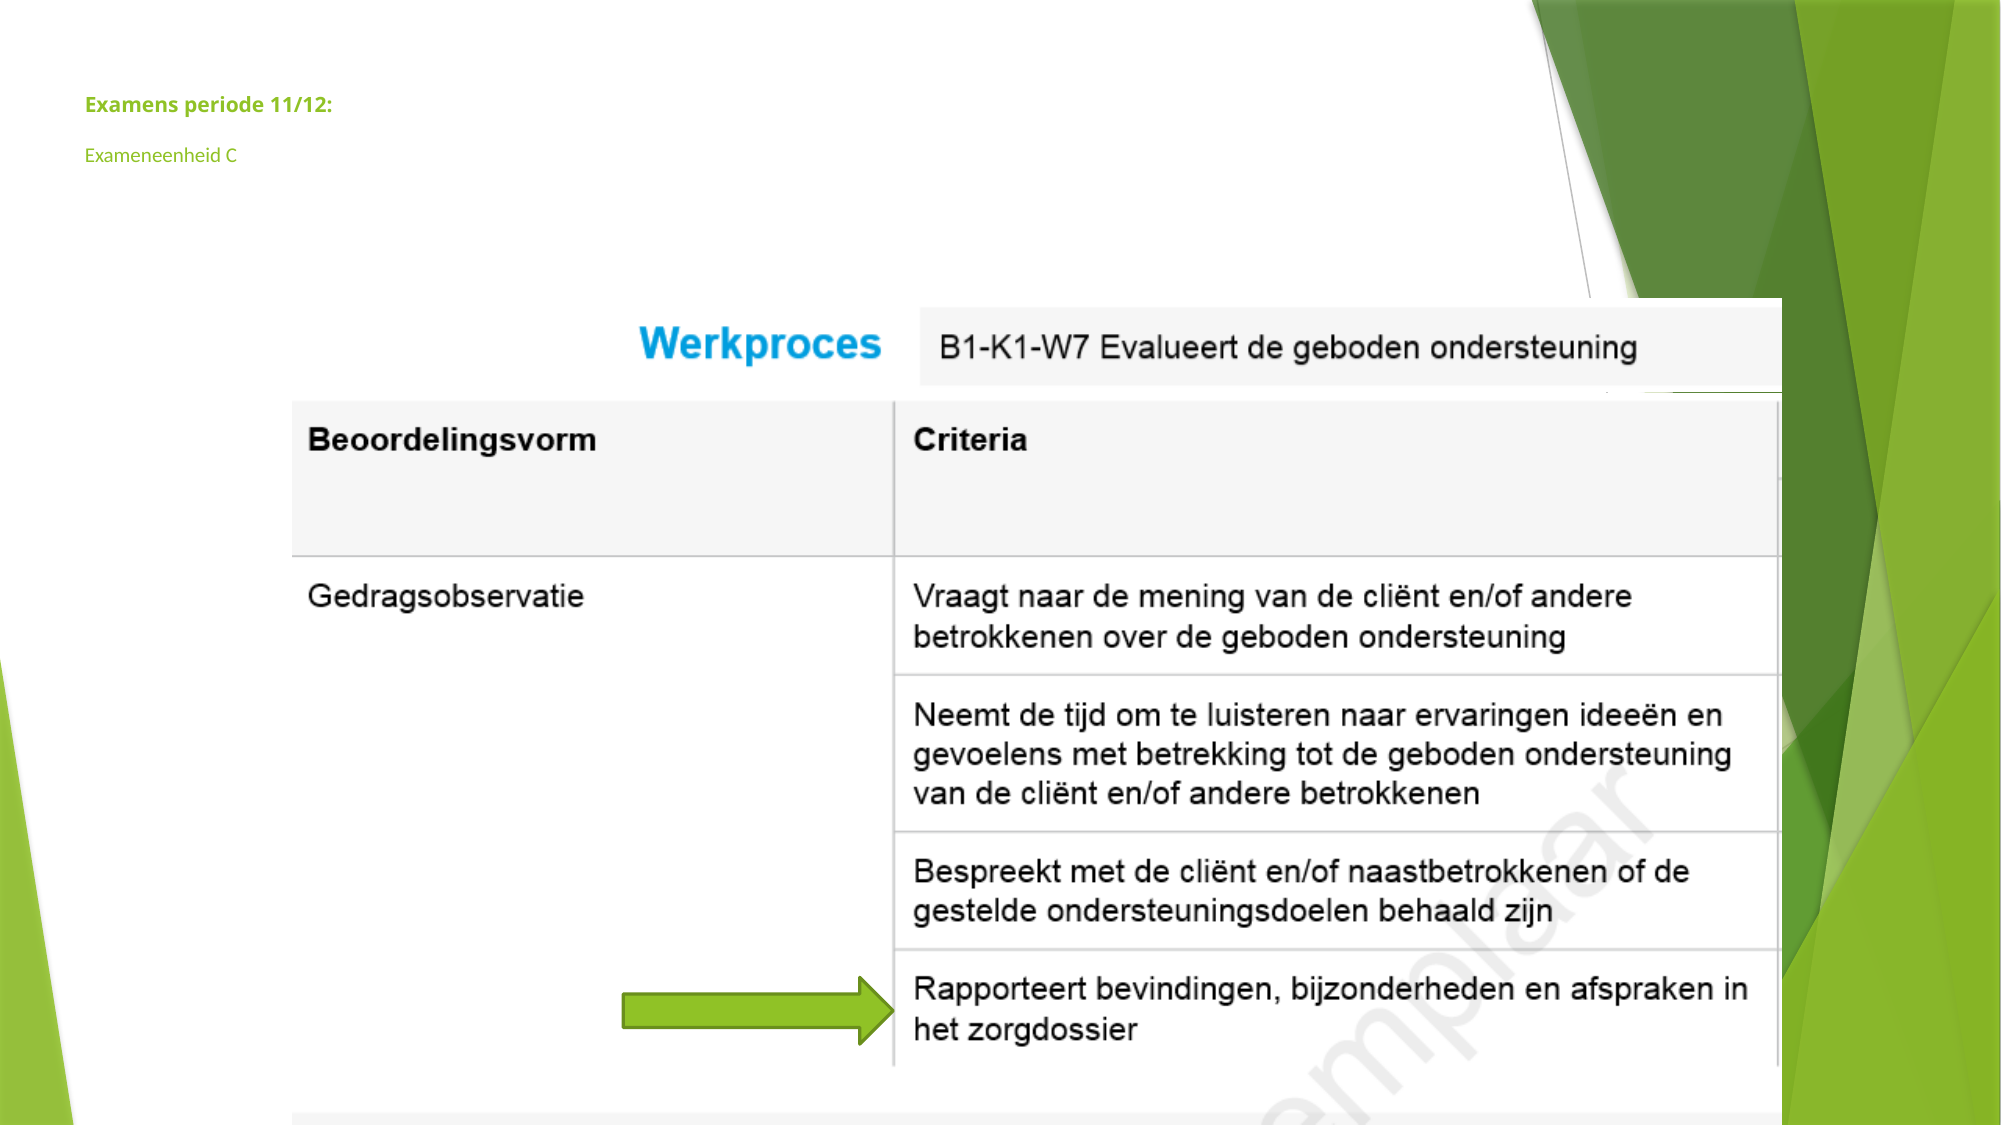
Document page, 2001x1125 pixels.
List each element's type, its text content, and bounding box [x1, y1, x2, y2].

picture [622, 298, 1782, 392]
picture [291, 393, 1782, 1125]
title Examens periode 11/12: Exameneenheid C [69, 58, 1480, 276]
